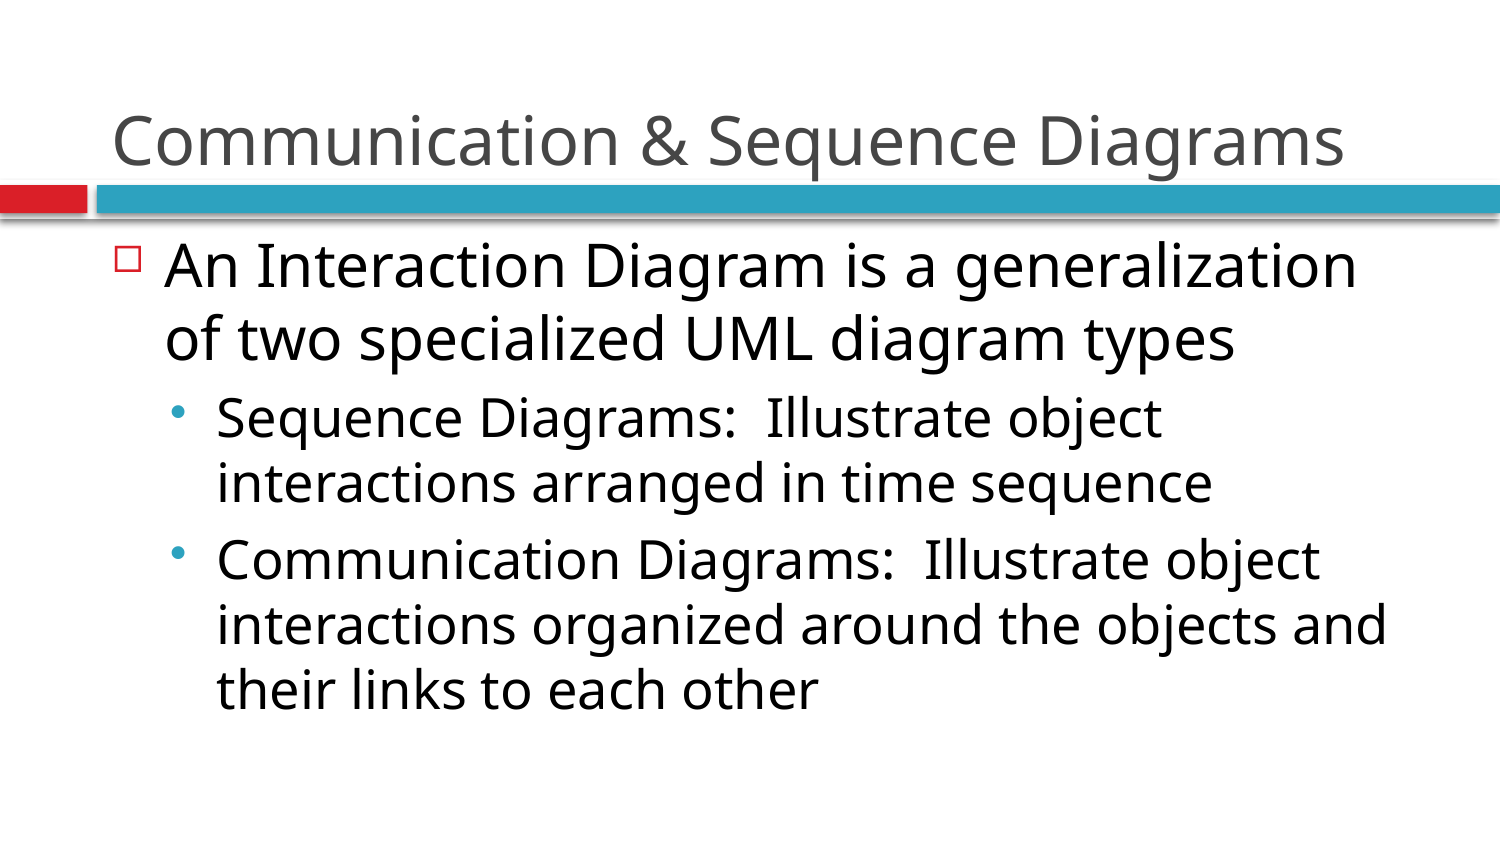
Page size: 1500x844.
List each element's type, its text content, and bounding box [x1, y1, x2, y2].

list An Interaction Diagram is a generalization of two specialized UML diagram types Sequence Diagrams: Illustrate object interactions arranged in time sequence Communication Diagrams: Illustrate object interactions organized around the objects and their links to each other [100, 221, 1438, 754]
title Communication & Sequence Diagrams [99, 19, 1438, 185]
